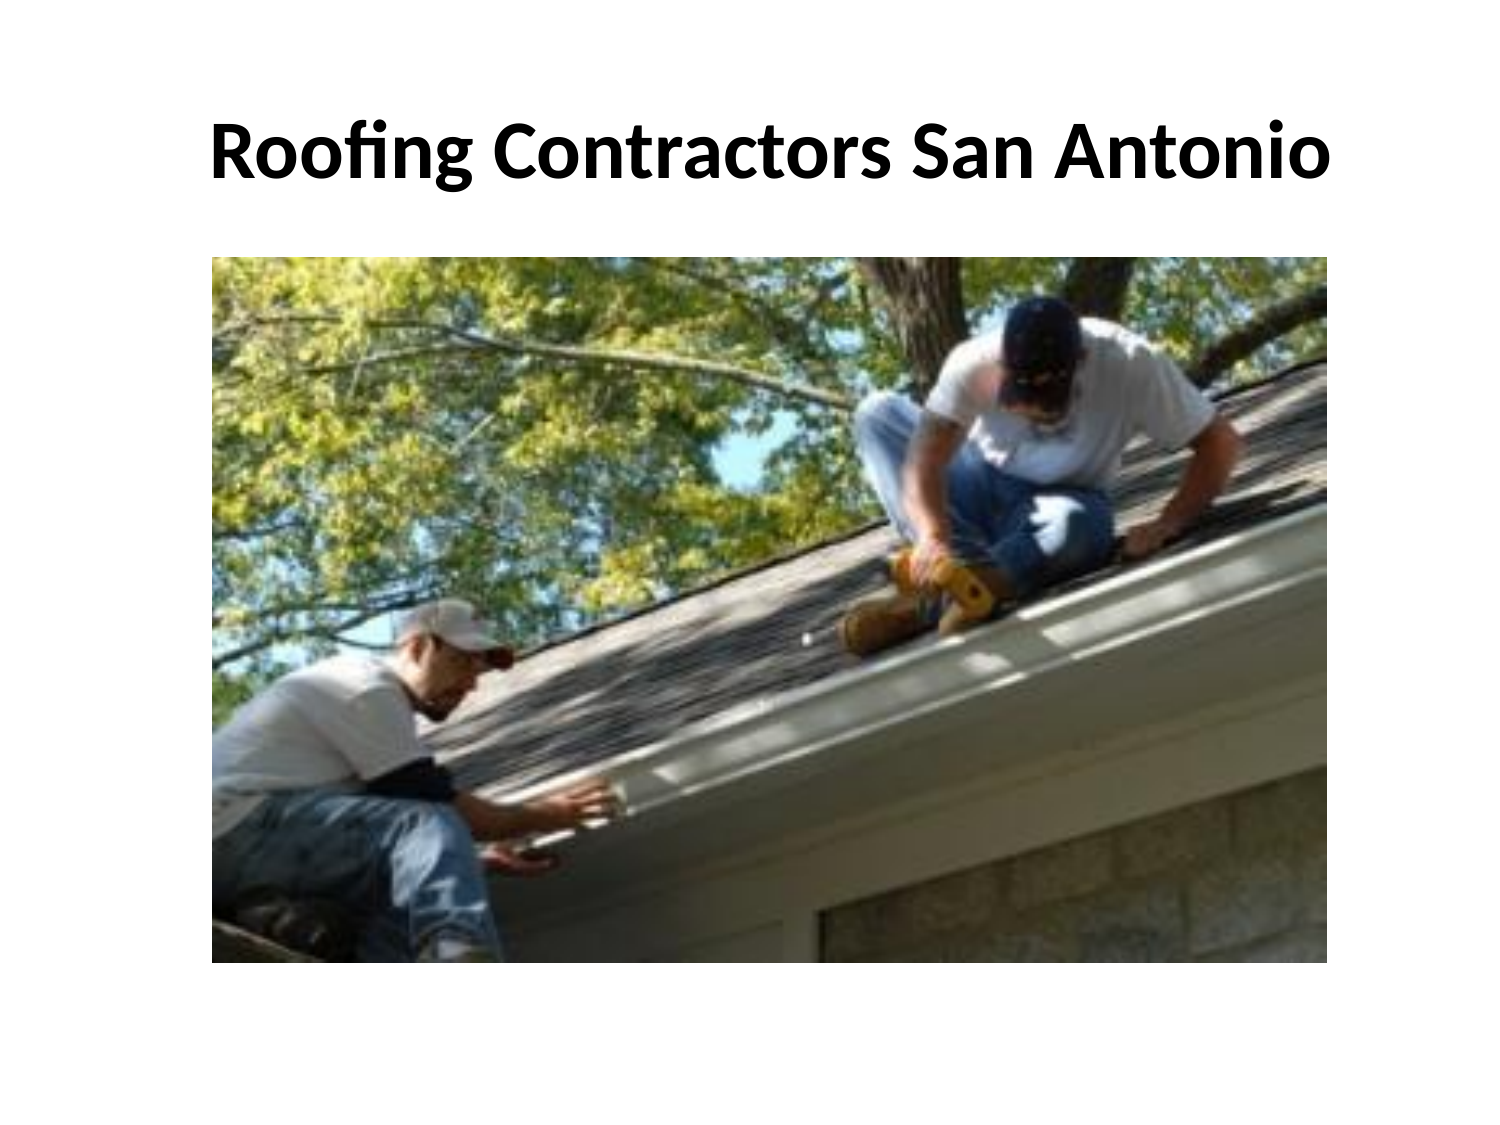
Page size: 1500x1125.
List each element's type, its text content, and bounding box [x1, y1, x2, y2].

text_box Roofing Contractors San Antonio [194, 87, 1348, 203]
picture [212, 257, 1327, 963]
